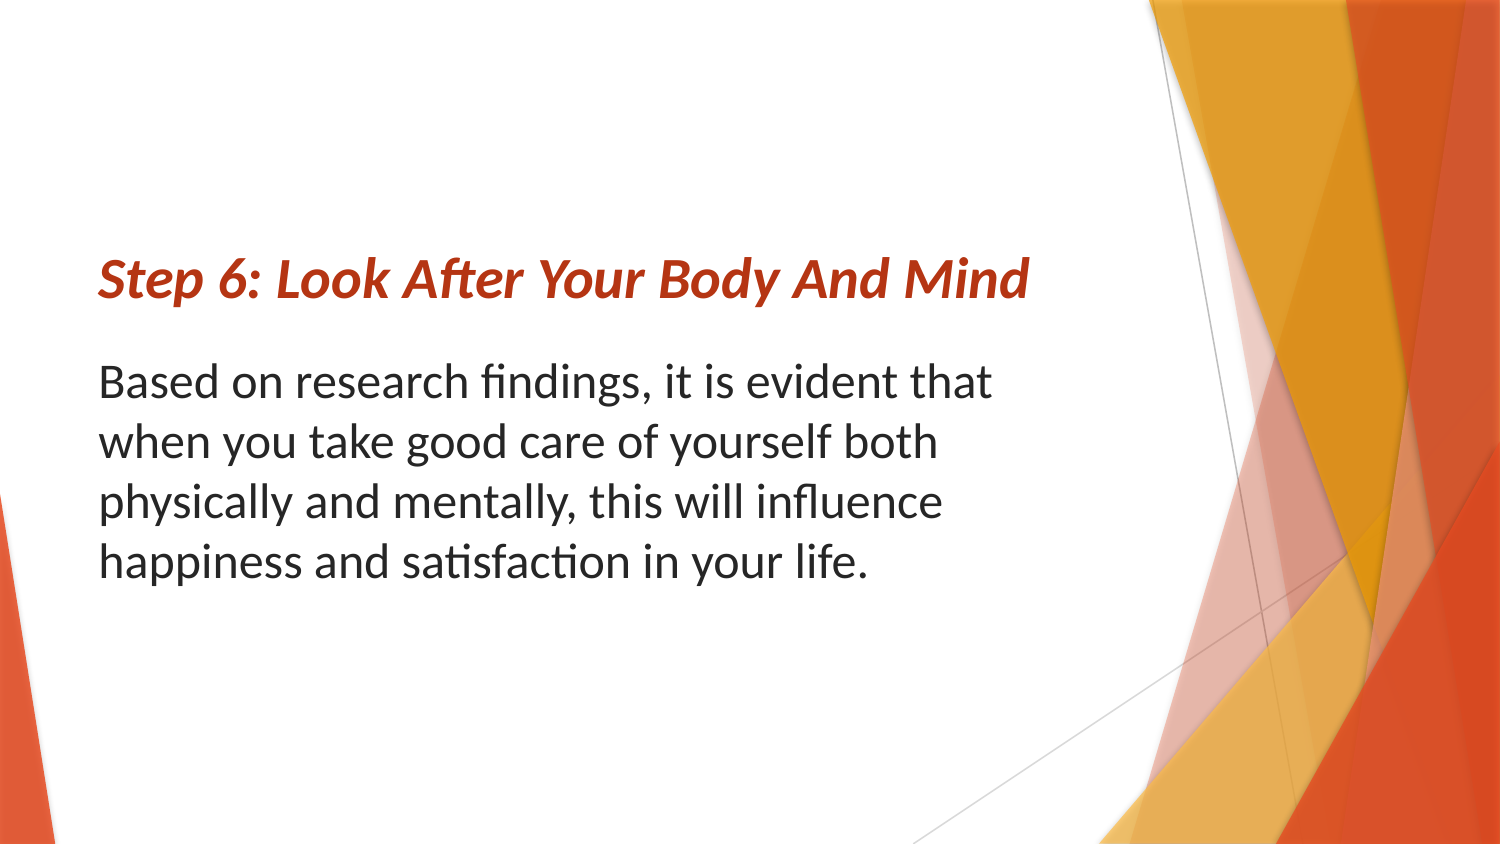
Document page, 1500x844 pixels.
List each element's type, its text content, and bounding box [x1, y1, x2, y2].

title Step 6: Look After Your Body And Mind [83, 232, 1141, 320]
list Based on research findings, it is evident that when you take good care of yourself both physically and mentally, this will influence happiness and satisfaction in your life. [83, 340, 1046, 642]
